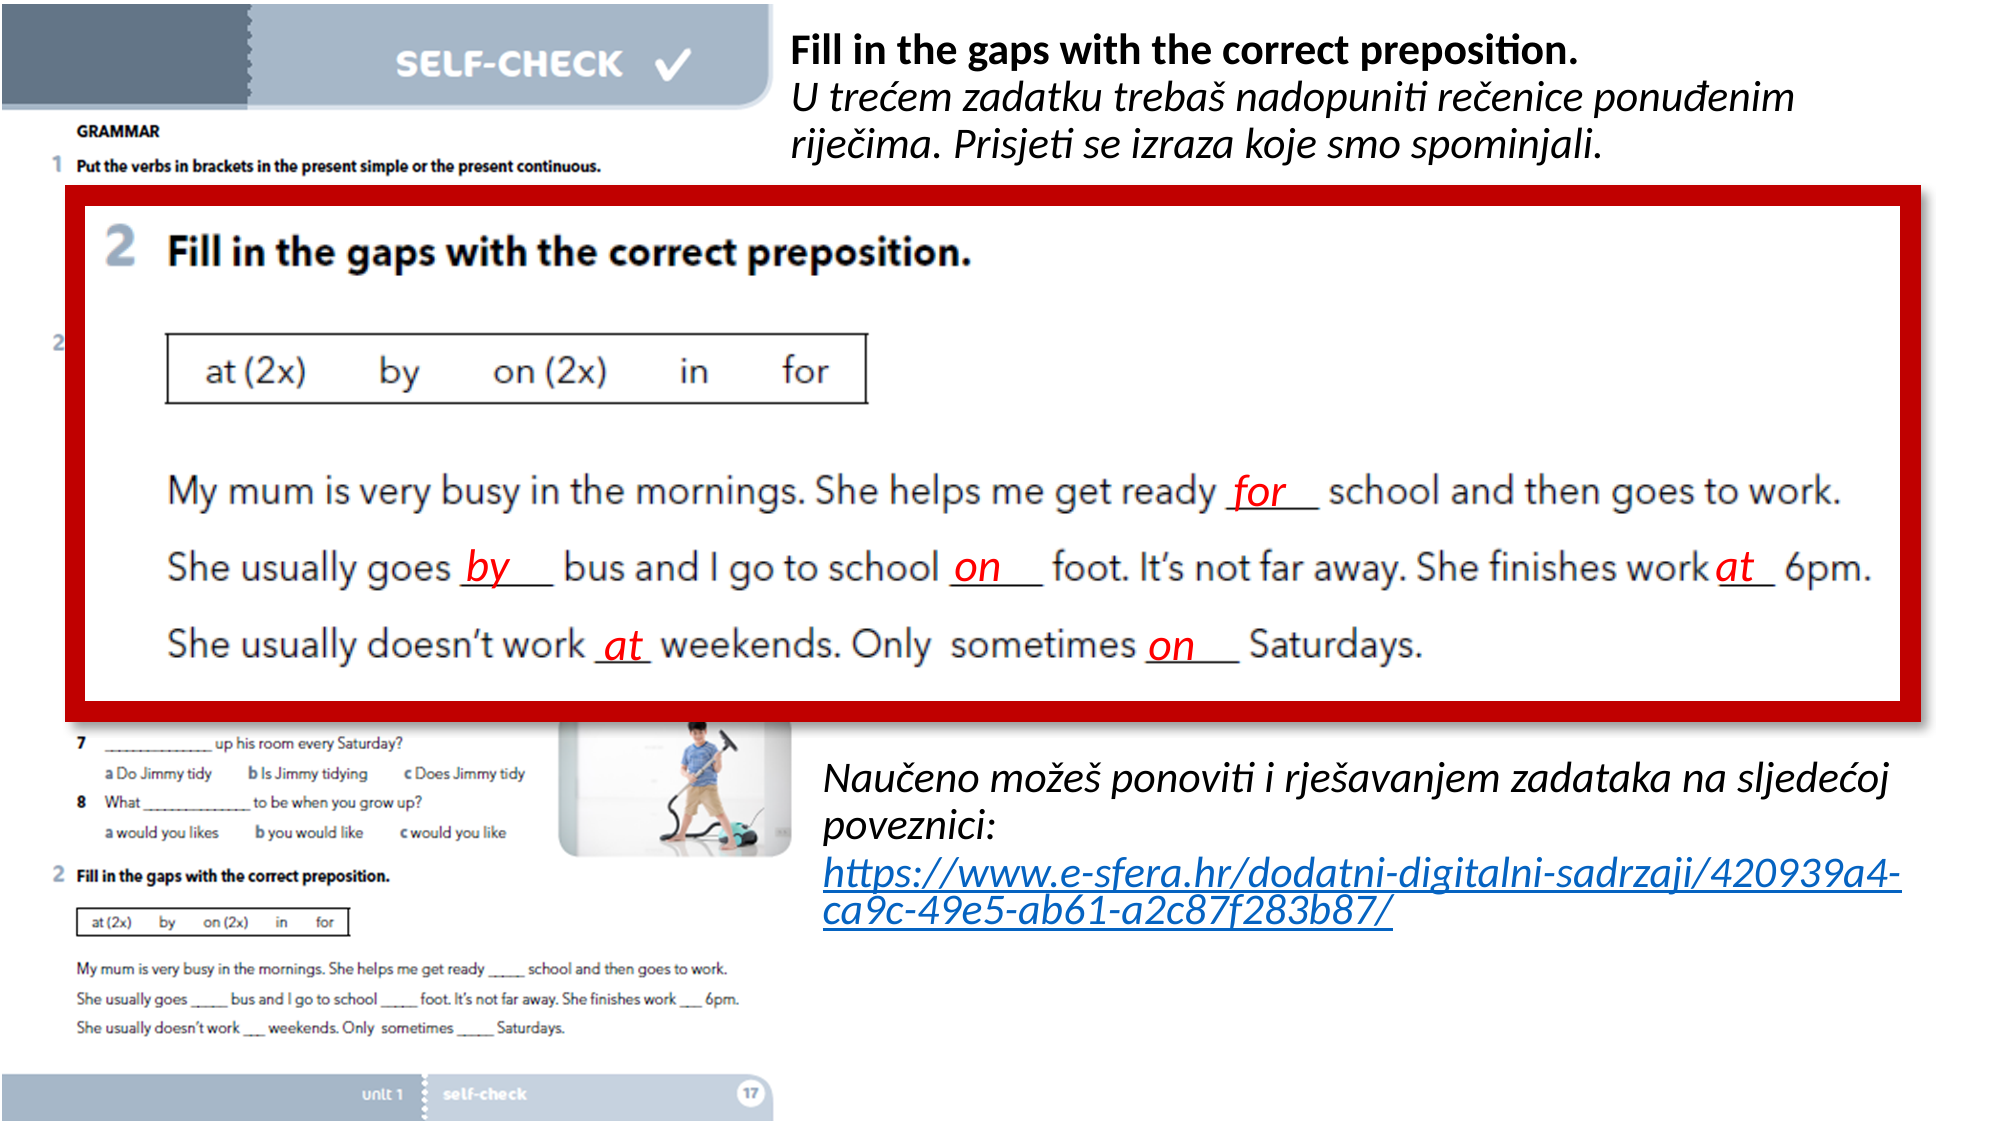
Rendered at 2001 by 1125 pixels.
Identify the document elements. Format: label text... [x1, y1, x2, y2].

text_box Naučeno možeš ponoviti i rješavanjem zadataka na sljedećoj poveznici: https://www.e-sfera.hr/dodatni-digitalni-sadrzaji/420939a4-ca9c-49e5-ab61-a2c87f283b87/ [807, 747, 1932, 1125]
text_box Fill in the gaps with the correct preposition. U trećem zadatku trebaš nadopuniti rečenice ponuđenim riječima. Prisjeti se izraza koje smo spominjali. [840, 19, 1900, 206]
picture [2, 4, 1900, 1121]
